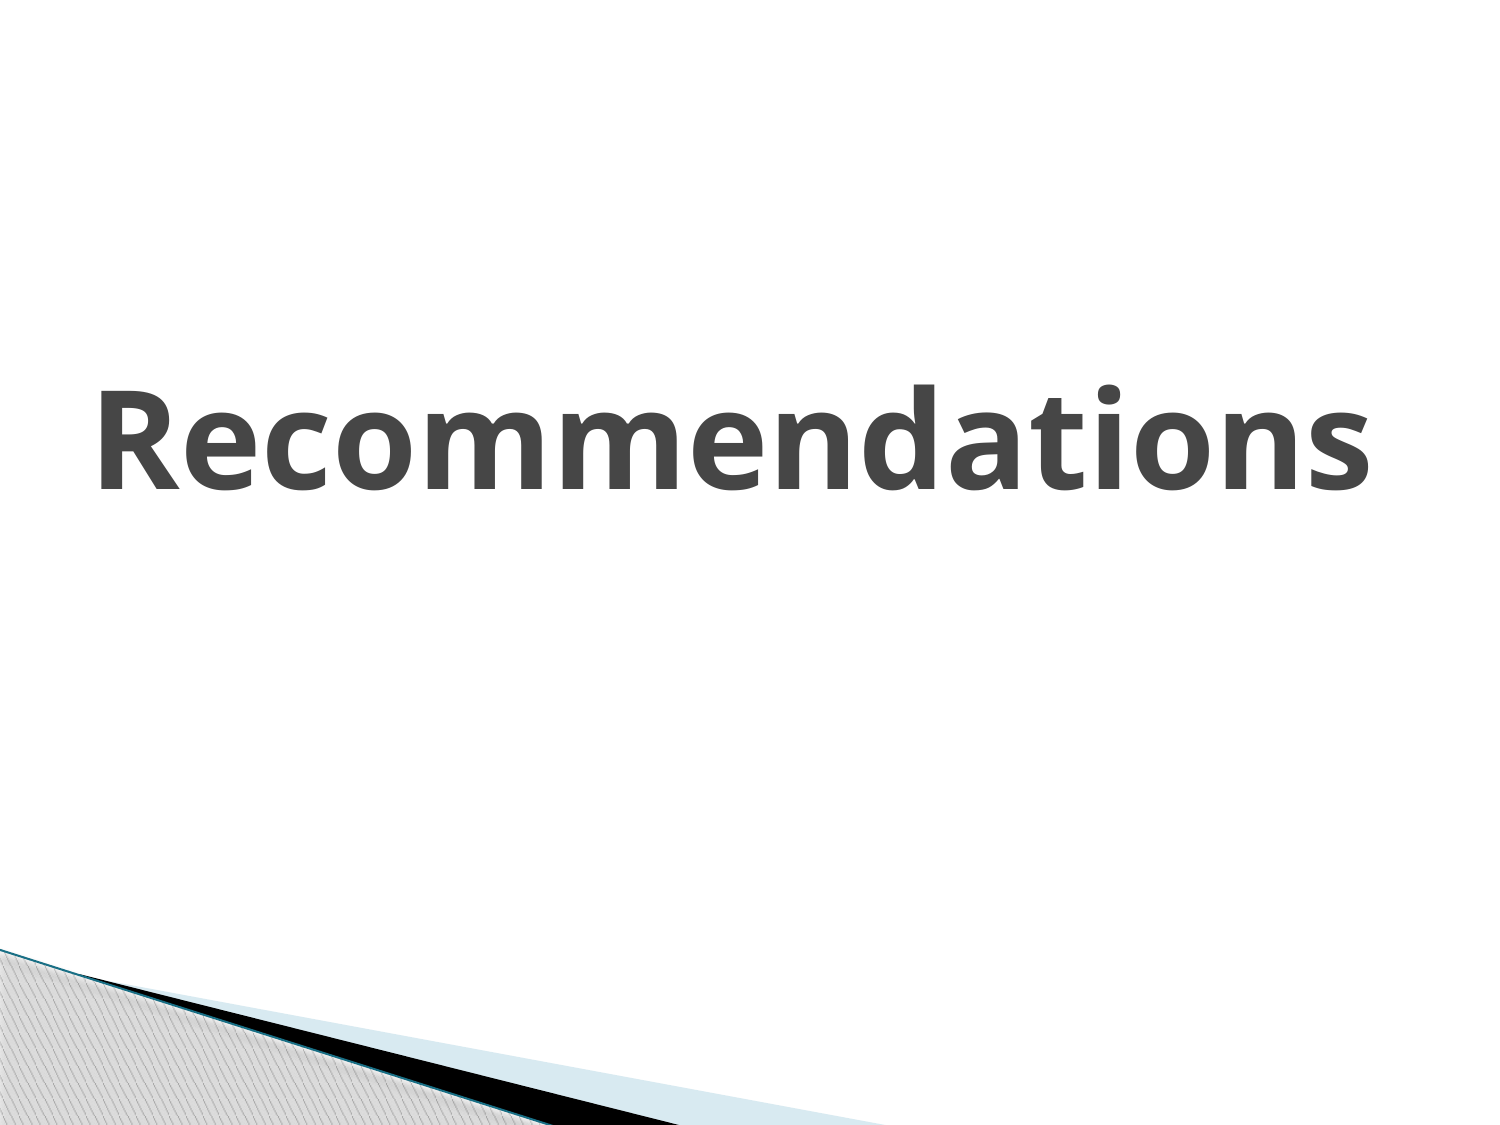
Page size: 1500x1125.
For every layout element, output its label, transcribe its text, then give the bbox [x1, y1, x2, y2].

title Recommendations [75, 45, 1425, 825]
